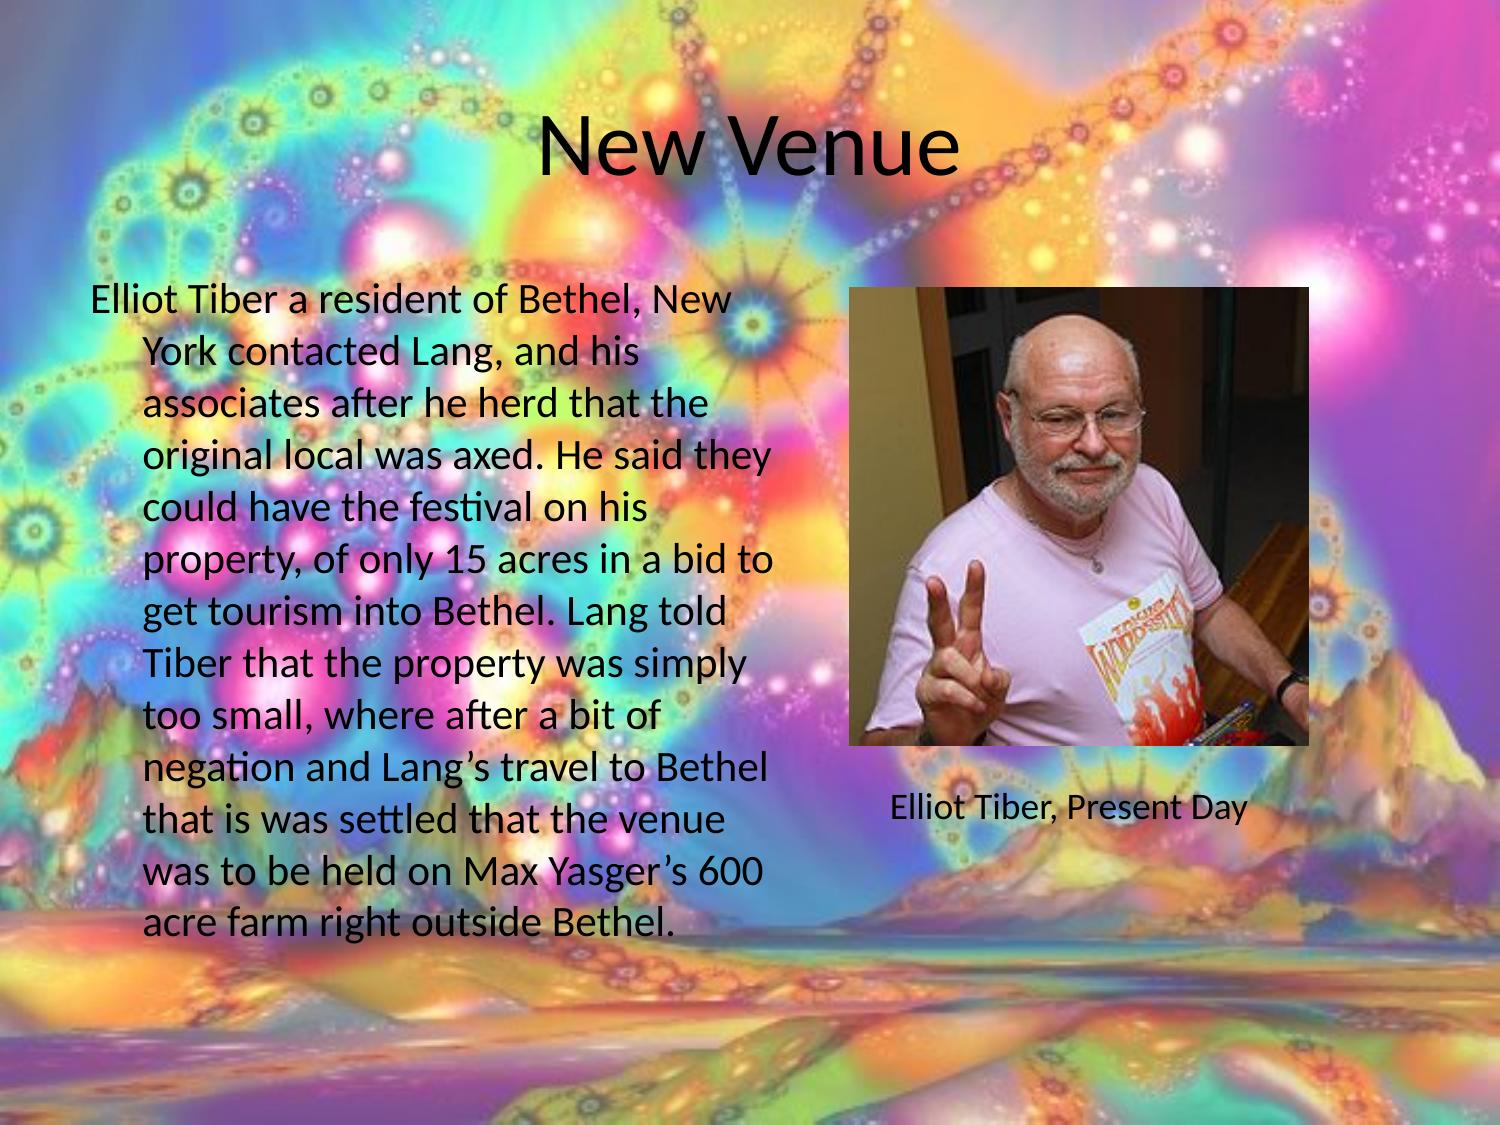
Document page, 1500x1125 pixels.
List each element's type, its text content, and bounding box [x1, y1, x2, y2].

title New Venue [75, 45, 1425, 233]
picture [849, 287, 1309, 747]
text_box Elliot Tiber, Present Day [875, 774, 1288, 835]
list Elliot Tiber a resident of Bethel, New York contacted Lang, and his associates after he herd that the original local was axed. He said they could have the festival on his property, of only 15 acres in a bid to get tourism into Bethel. Lang told Tiber that the property was simply too small, where after a bit of negation and Lang’s travel to Bethel that is was settled that the venue was to be held on Max Yasger’s 600 acre farm right outside Bethel. [75, 262, 800, 1000]
